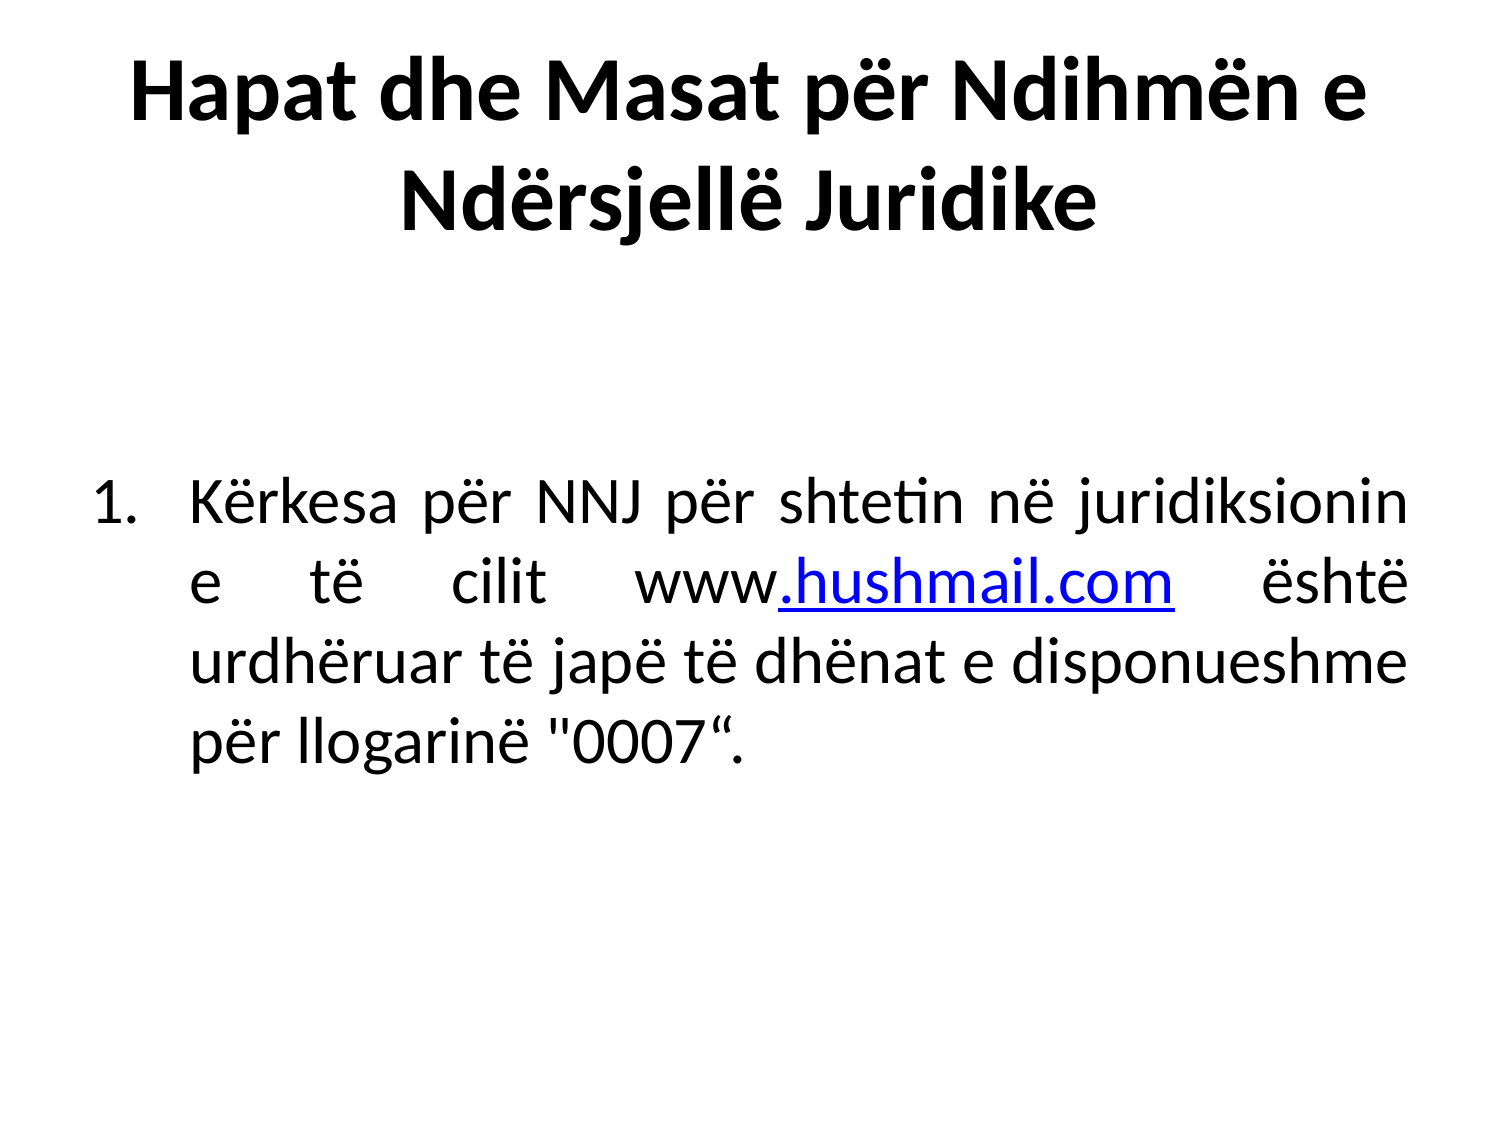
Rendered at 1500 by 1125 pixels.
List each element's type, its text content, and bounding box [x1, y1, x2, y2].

title Hapat dhe Masat për Ndihmën e Ndërsjellë Juridike [74, 44, 1426, 233]
list Kërkesa për NNJ për shtetin në juridiksionin e të cilit www.hushmail.com është urdhëruar të japë të dhënat e disponueshme për llogarinë "0007“. [74, 262, 1426, 1006]
